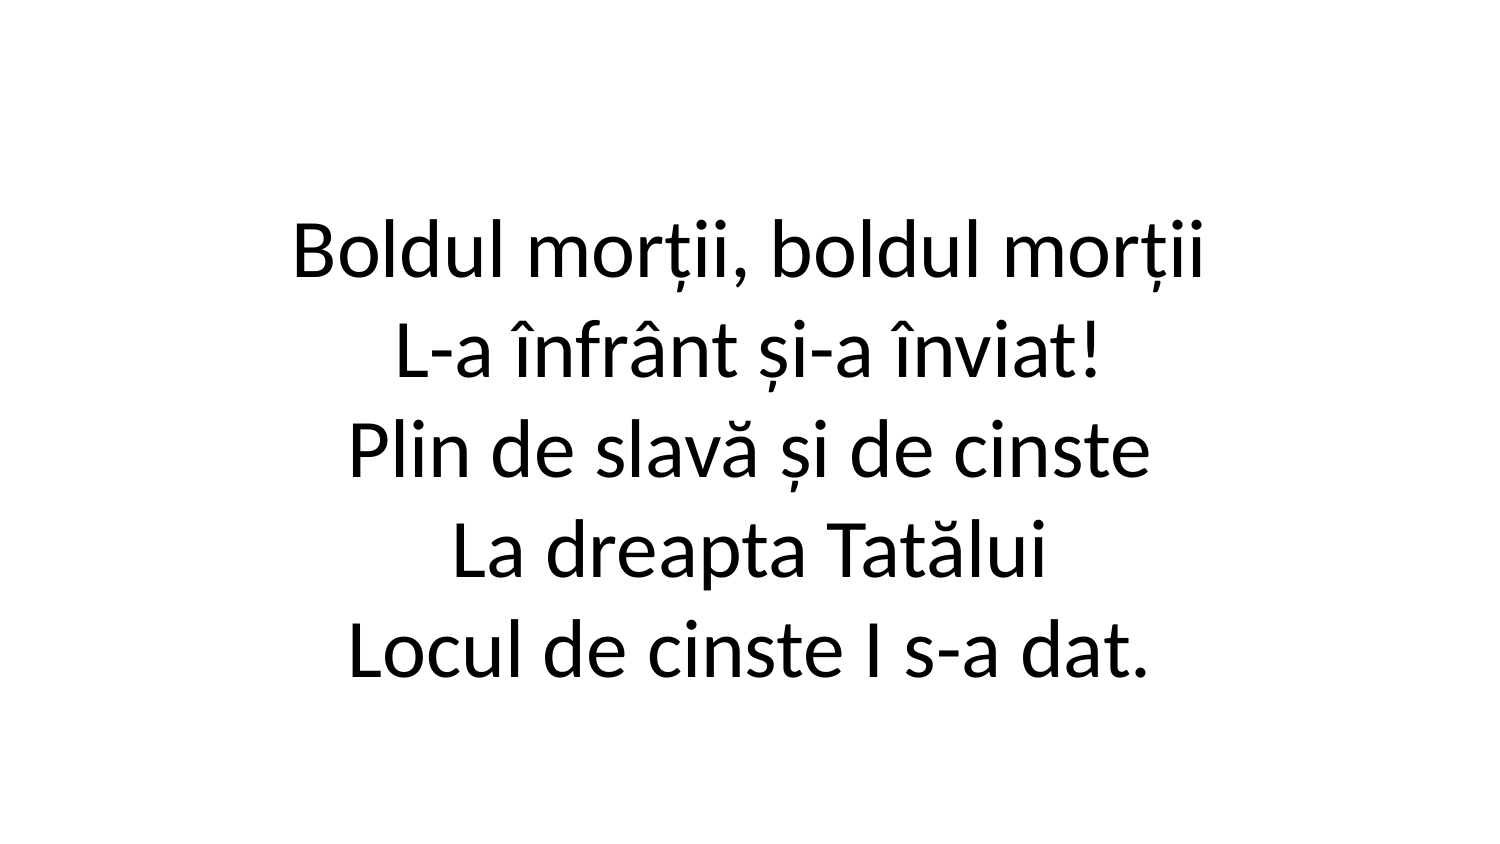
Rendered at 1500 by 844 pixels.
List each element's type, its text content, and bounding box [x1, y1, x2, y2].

text_box Boldul morții, boldul morții L-a înfrânt și-a înviat! Plin de slavă și de cinste La dreapta Tatălui Locul de cinste I s-a dat. [277, 142, 1223, 702]
